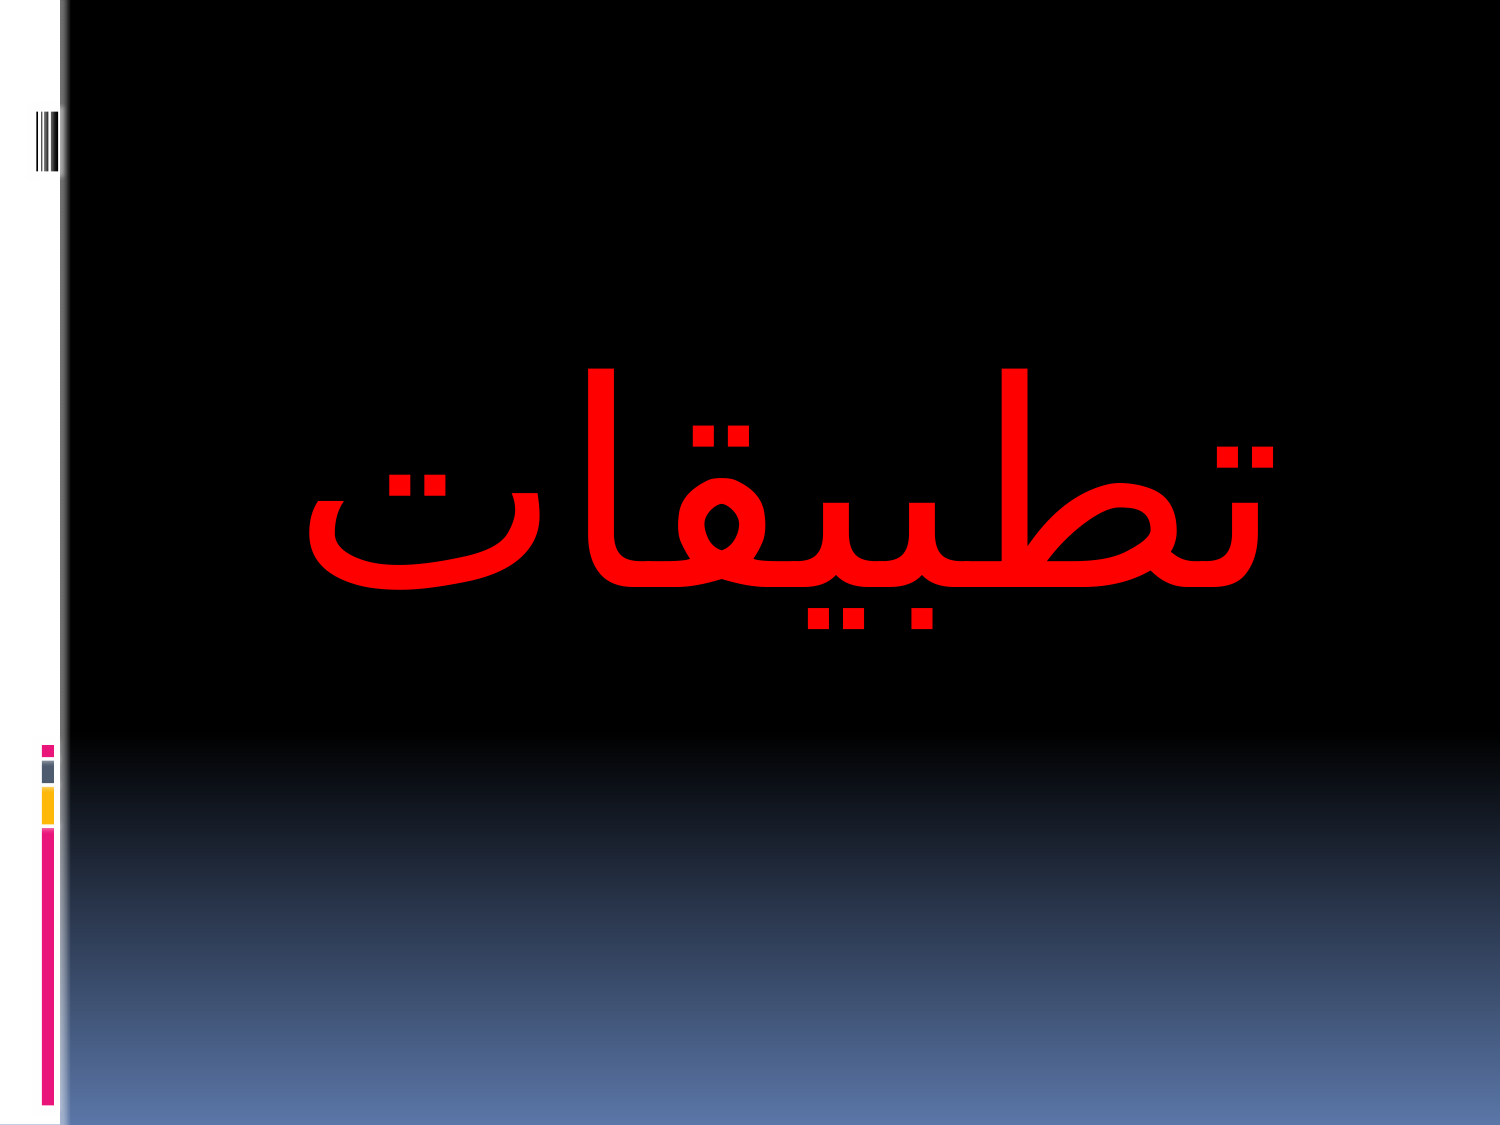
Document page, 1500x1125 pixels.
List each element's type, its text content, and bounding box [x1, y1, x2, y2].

list تطبيقات [150, 292, 1425, 856]
